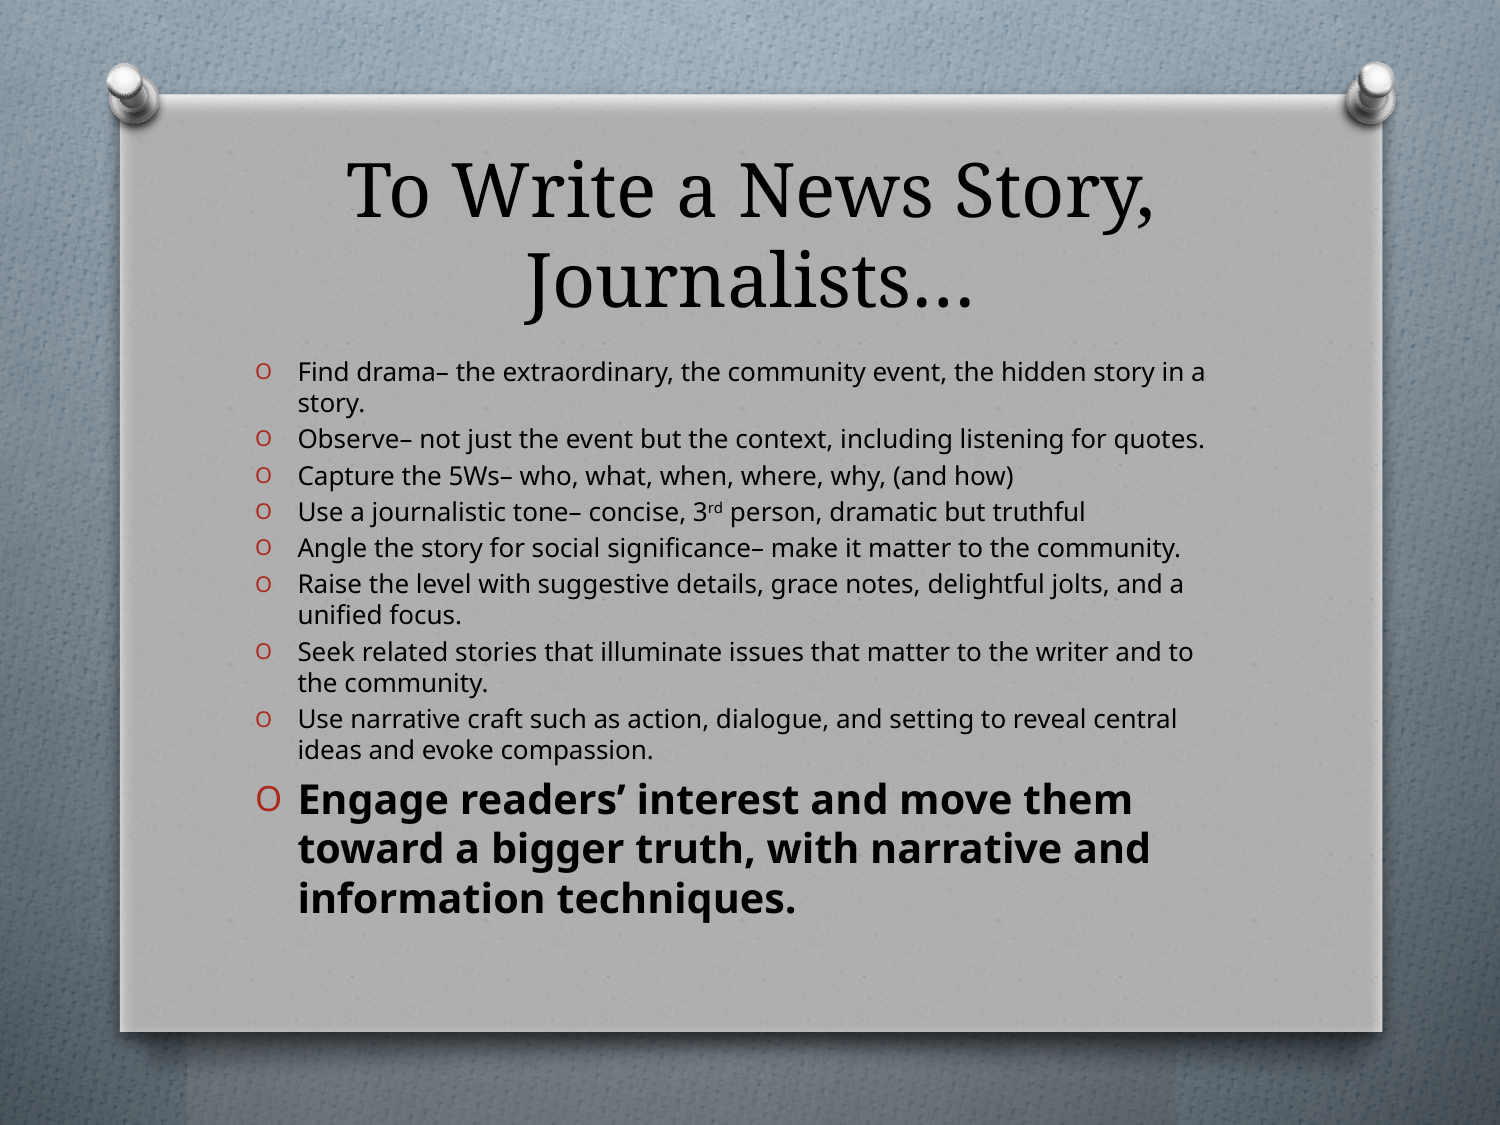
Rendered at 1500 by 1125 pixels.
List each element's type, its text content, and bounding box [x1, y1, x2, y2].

picture [1317, 35, 1439, 156]
title To Write a News Story, Journalists… [179, 134, 1323, 332]
list Find drama– the extraordinary, the community event, the hidden story in a story. Observe– not just the event but the context, including listening for quotes. Capture the 5Ws– who, what, when, where, why, (and how) Use a journalistic tone– concise, 3rd person, dramatic but truthful Angle the story for social significance– make it matter to the community. Raise the level with suggestive details, grace notes, delightful jolts, and a unified focus. Seek related stories that illuminate issues that matter to the writer and to the community. Use narrative craft such as action, dialogue, and setting to reveal central ideas and evoke compassion. Engage readers’ interest and move them toward a bigger truth, with narrative and information techniques. [240, 347, 1257, 939]
picture [75, 29, 198, 153]
